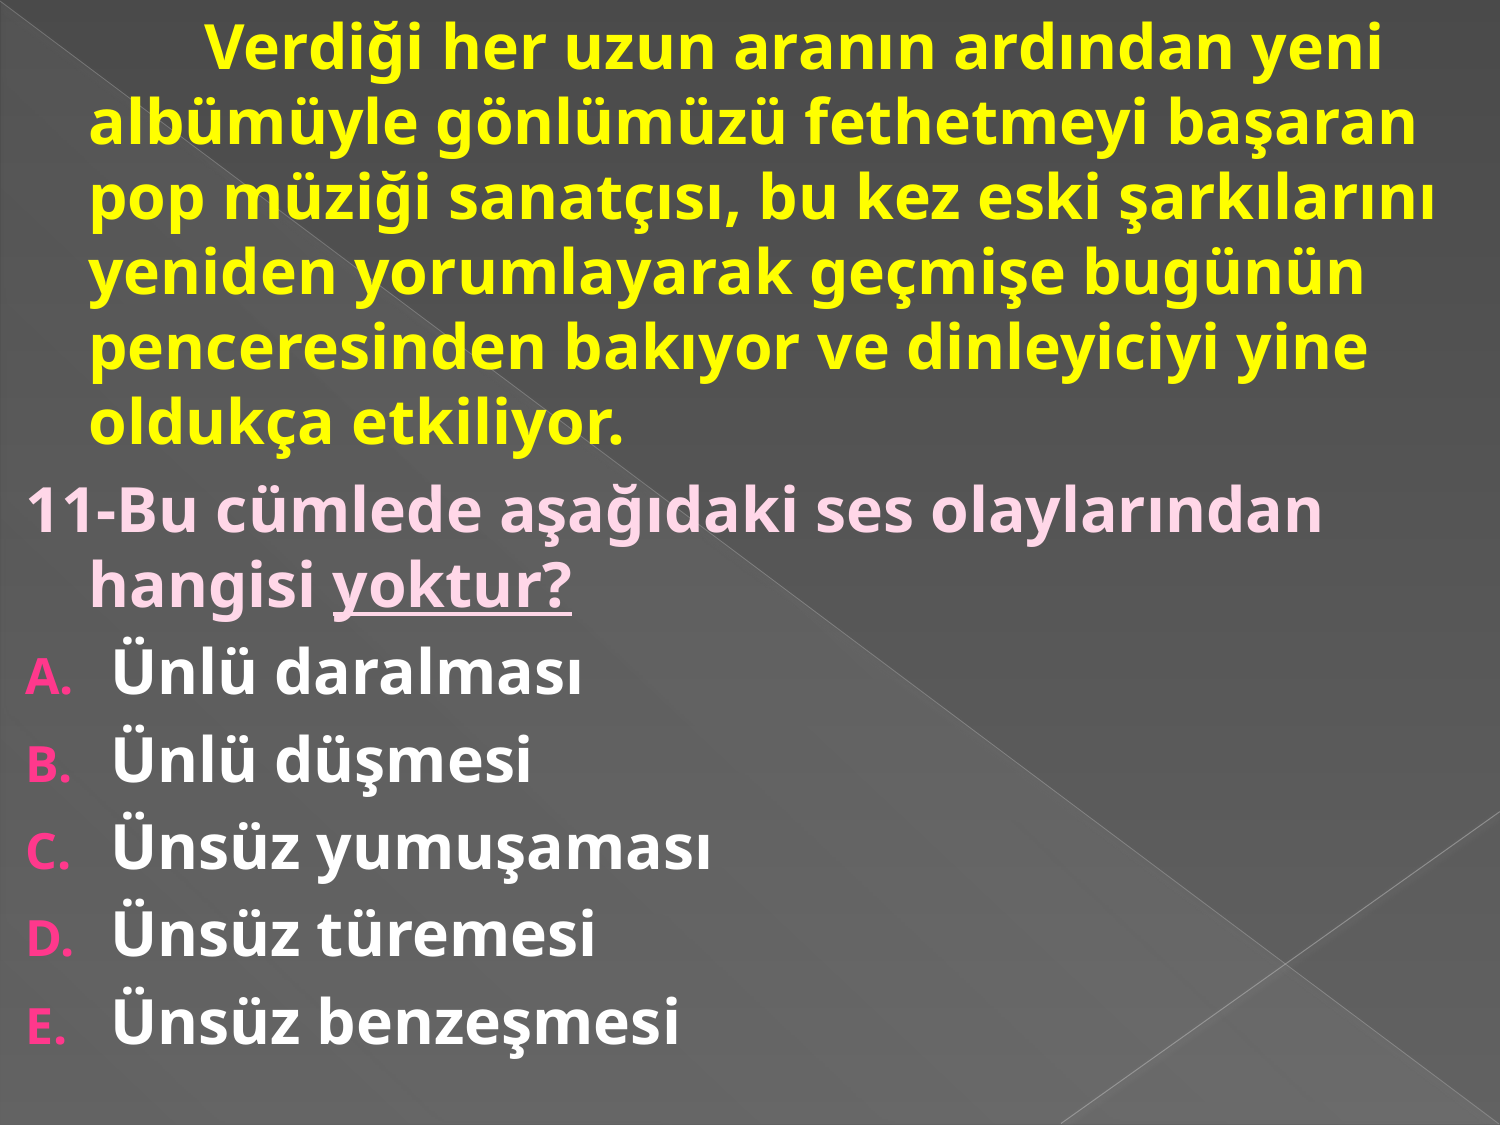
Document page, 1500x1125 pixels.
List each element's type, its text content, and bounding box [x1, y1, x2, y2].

list Verdiği her uzun aranın ardından yeni albümüyle gönlümüzü fethetmeyi başaran pop müziği sanatçısı, bu kez eski şarkılarını yeniden yorumlayarak geçmişe bugünün penceresinden bakıyor ve dinleyiciyi yine oldukça etkiliyor. 11-Bu cümlede aşağıdaki ses olaylarından hangisi yoktur? Ünlü daralması Ünlü düşmesi Ünsüz yumuşaması Ünsüz türemesi Ünsüz benzeşmesi [0, 0, 1500, 1125]
